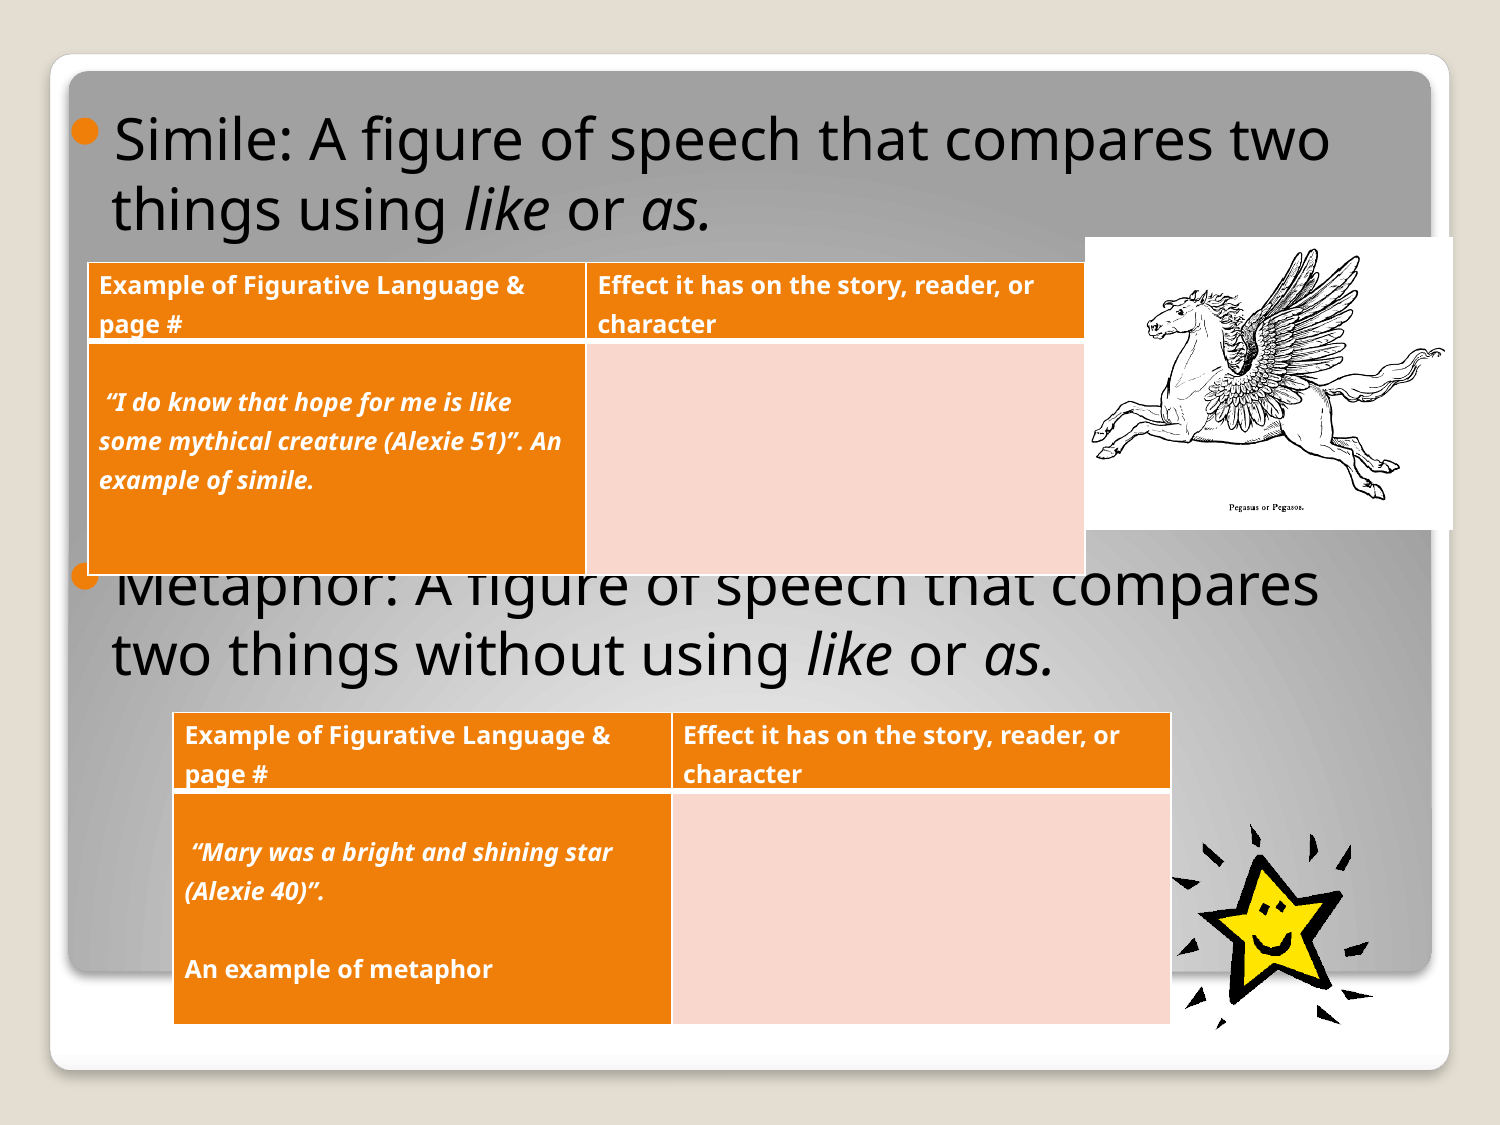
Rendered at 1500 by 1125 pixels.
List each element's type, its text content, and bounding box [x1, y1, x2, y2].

table_header Example of Figurative Language & page # [174, 713, 671, 788]
table_header Example of Figurative Language & page # [89, 263, 585, 338]
table_header Effect it has on the story, reader, or character [587, 263, 1077, 338]
table_cell [673, 794, 1170, 1024]
table_cell “I do know that hope for me is like some mythical creature (Alexie 51)”. An example of simile. [89, 344, 585, 574]
table_cell [587, 344, 1084, 574]
picture [1084, 237, 1454, 530]
table_cell “Mary was a bright and shining star (Alexie 40)”. An example of metaphor [174, 794, 671, 1024]
list Simile: A figure of speech that compares two things using like or as. Metaphor: A figure of speech that compares two things without using like or as. [37, 86, 1425, 1025]
table_header Effect it has on the story, reader, or character [673, 713, 1170, 788]
picture [1170, 824, 1373, 1030]
